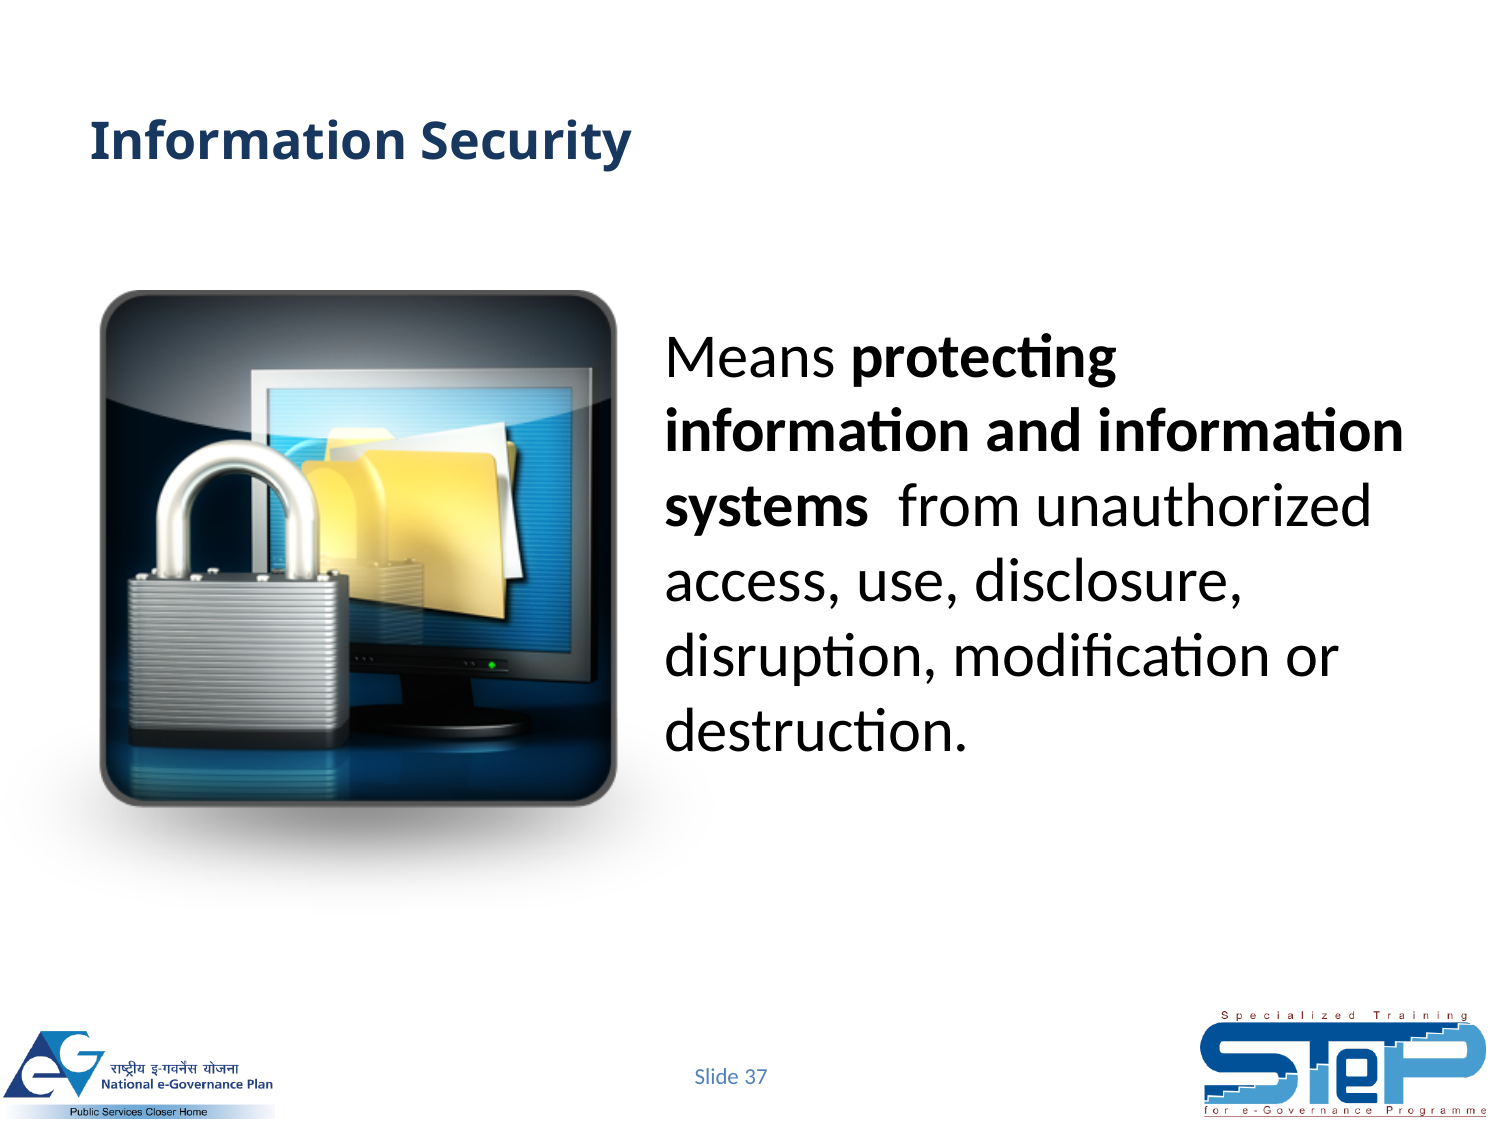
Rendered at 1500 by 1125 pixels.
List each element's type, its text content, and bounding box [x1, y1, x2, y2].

picture [0, 290, 716, 915]
picture [1200, 1011, 1486, 1117]
picture [2, 1031, 275, 1119]
title Information Security [75, 45, 1425, 233]
list Means protecting information and information systems from unauthorized access, use, disclosure, disruption, modification or destruction. [719, 307, 1430, 830]
